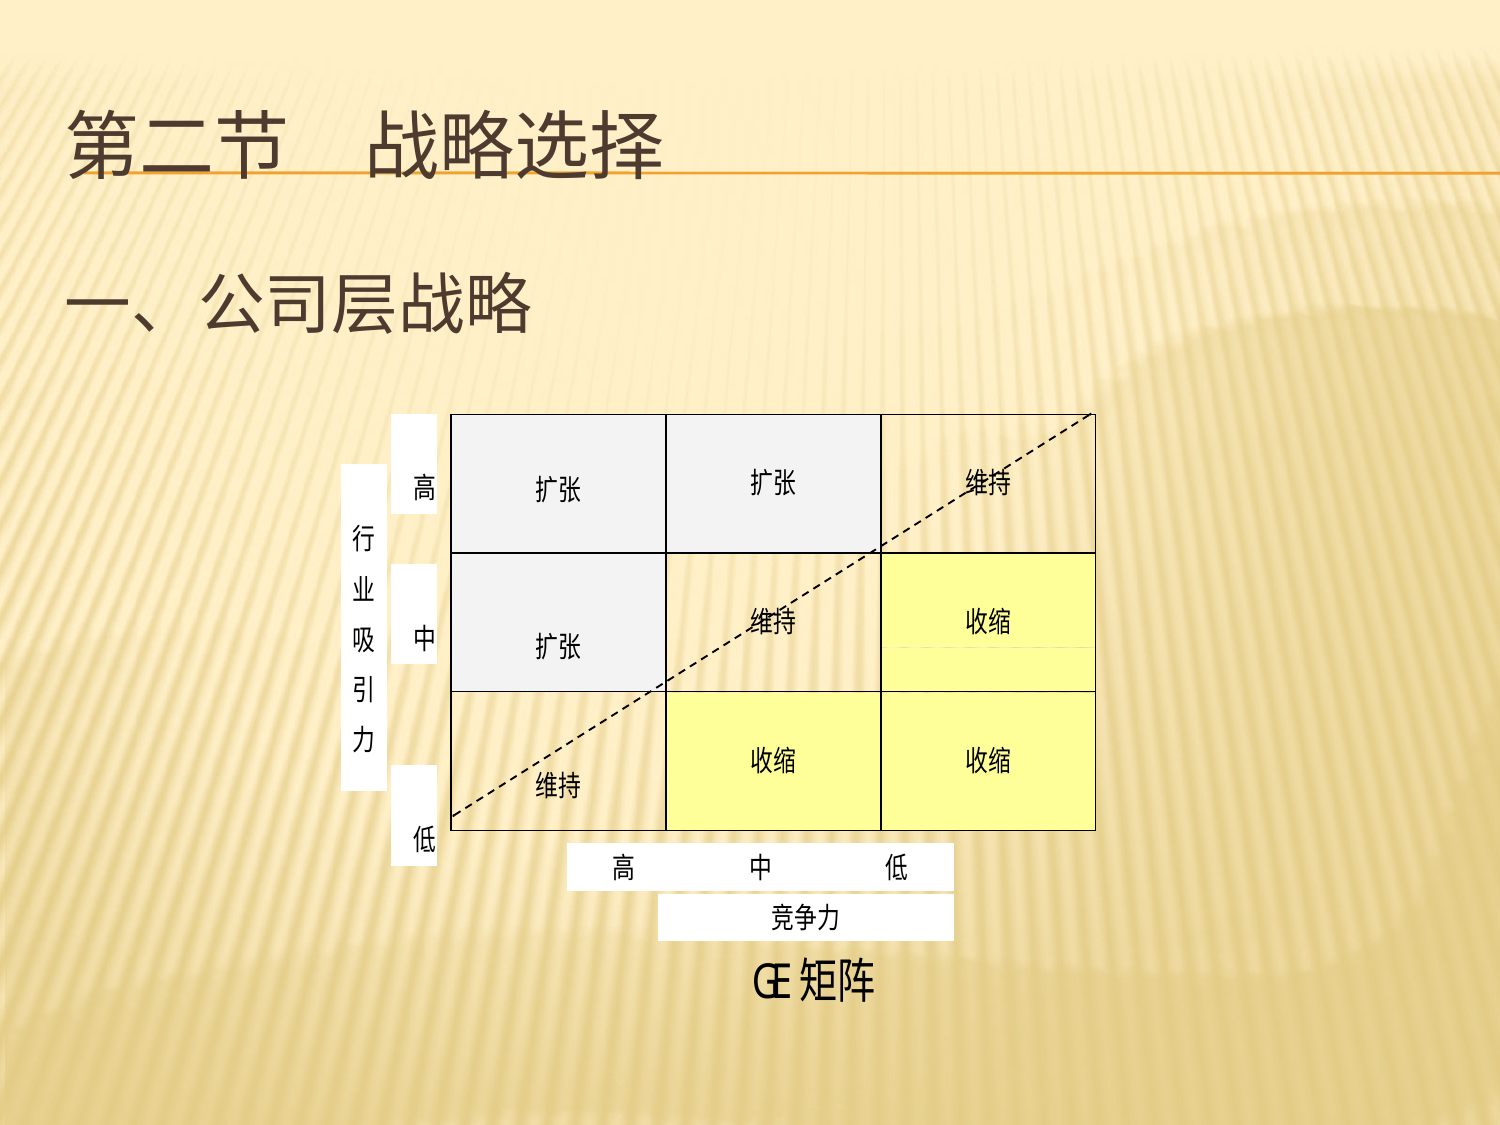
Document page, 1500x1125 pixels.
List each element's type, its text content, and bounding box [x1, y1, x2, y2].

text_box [234, 362, 1313, 1032]
title 第二节 战略选择 [50, 75, 1475, 213]
list 一、公司层战略 [50, 254, 1475, 998]
